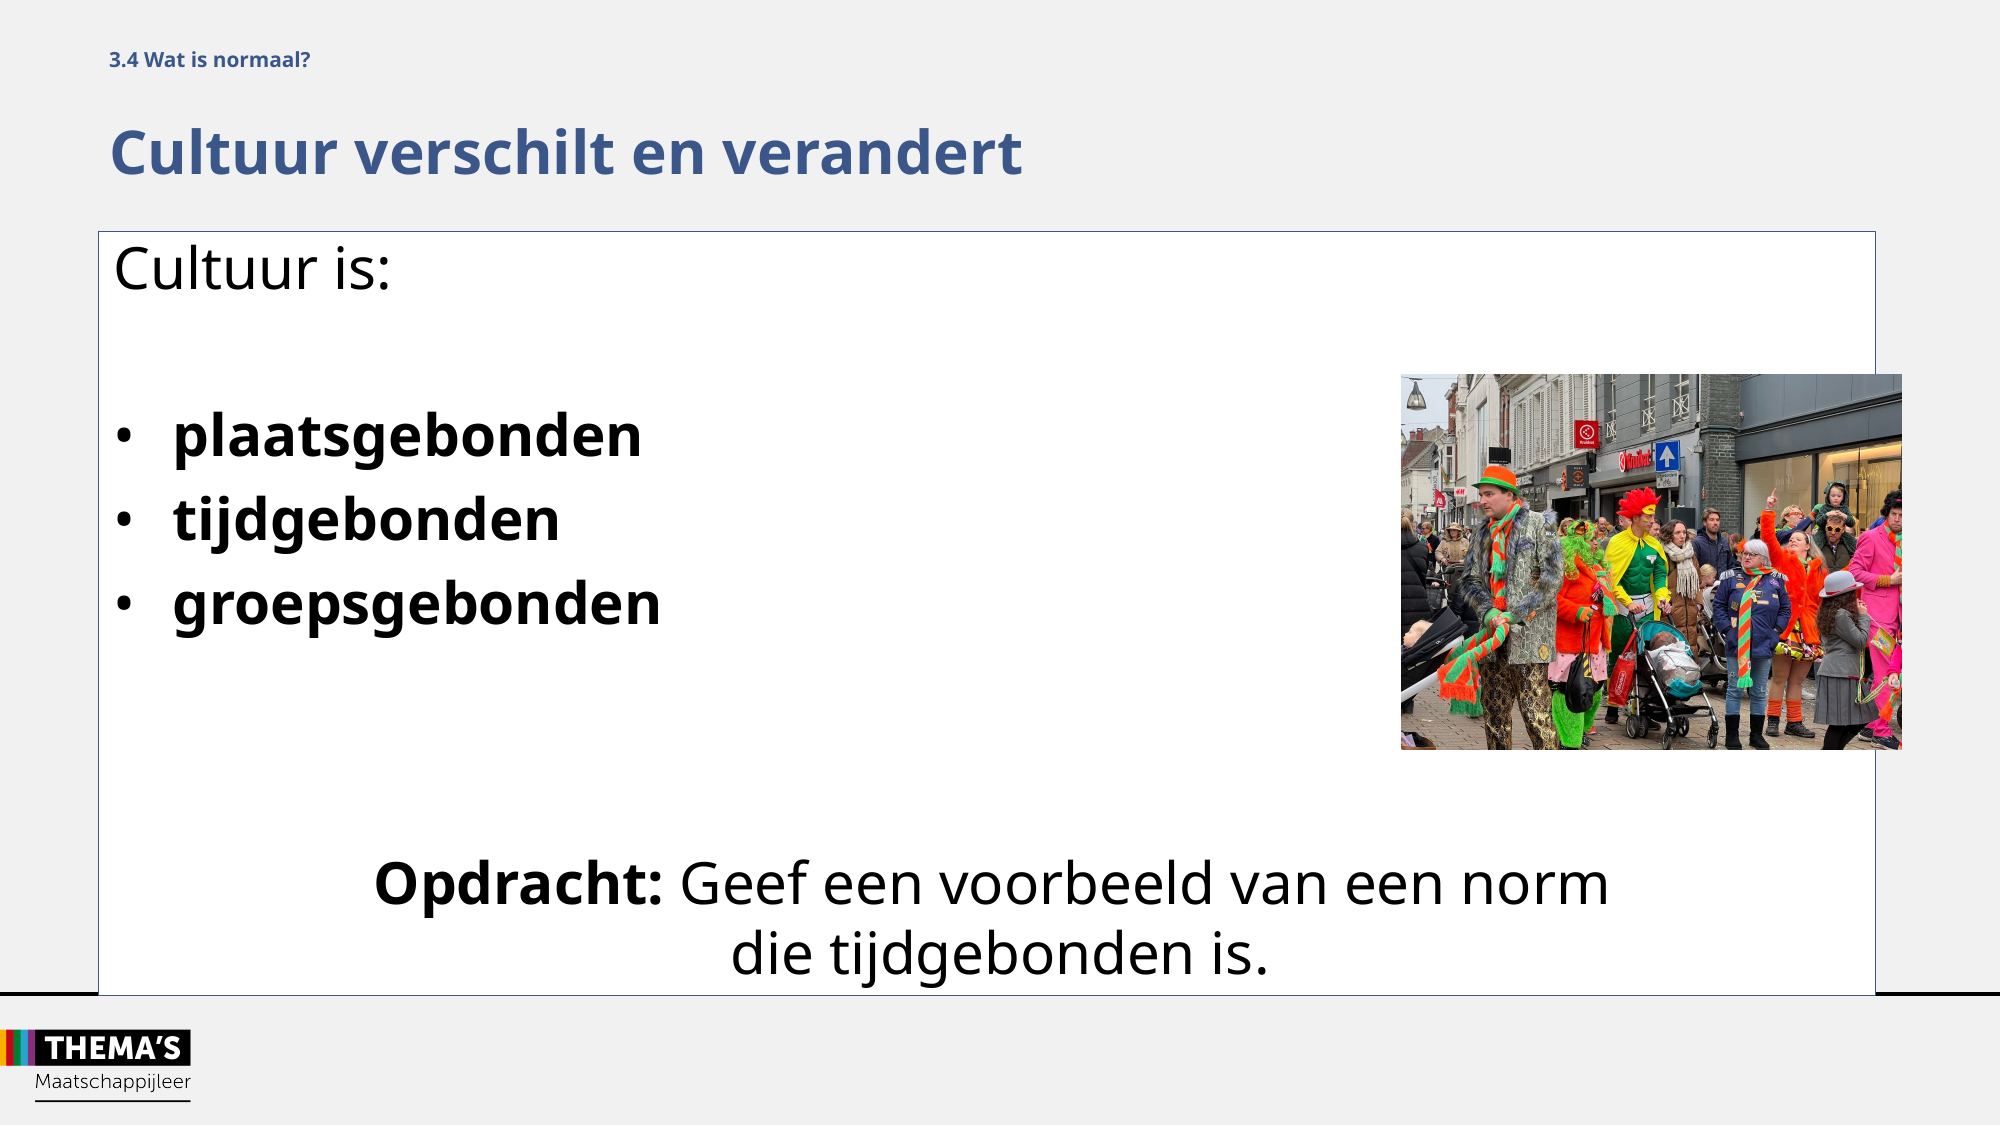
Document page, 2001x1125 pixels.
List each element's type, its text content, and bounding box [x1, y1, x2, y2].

picture [0, 993, 203, 1125]
list Cultuur is: • plaatsgebonden • tijdgebonden • groepsgebonden [98, 231, 1876, 996]
picture [1401, 374, 1902, 750]
list Cultuur verschilt en verandert [94, 114, 1879, 205]
text_box Opdracht: Geef een voorbeeld van een norm die tijdgebonden is. [359, 839, 1641, 994]
list 3.4 Wat is normaal? [94, 33, 941, 88]
